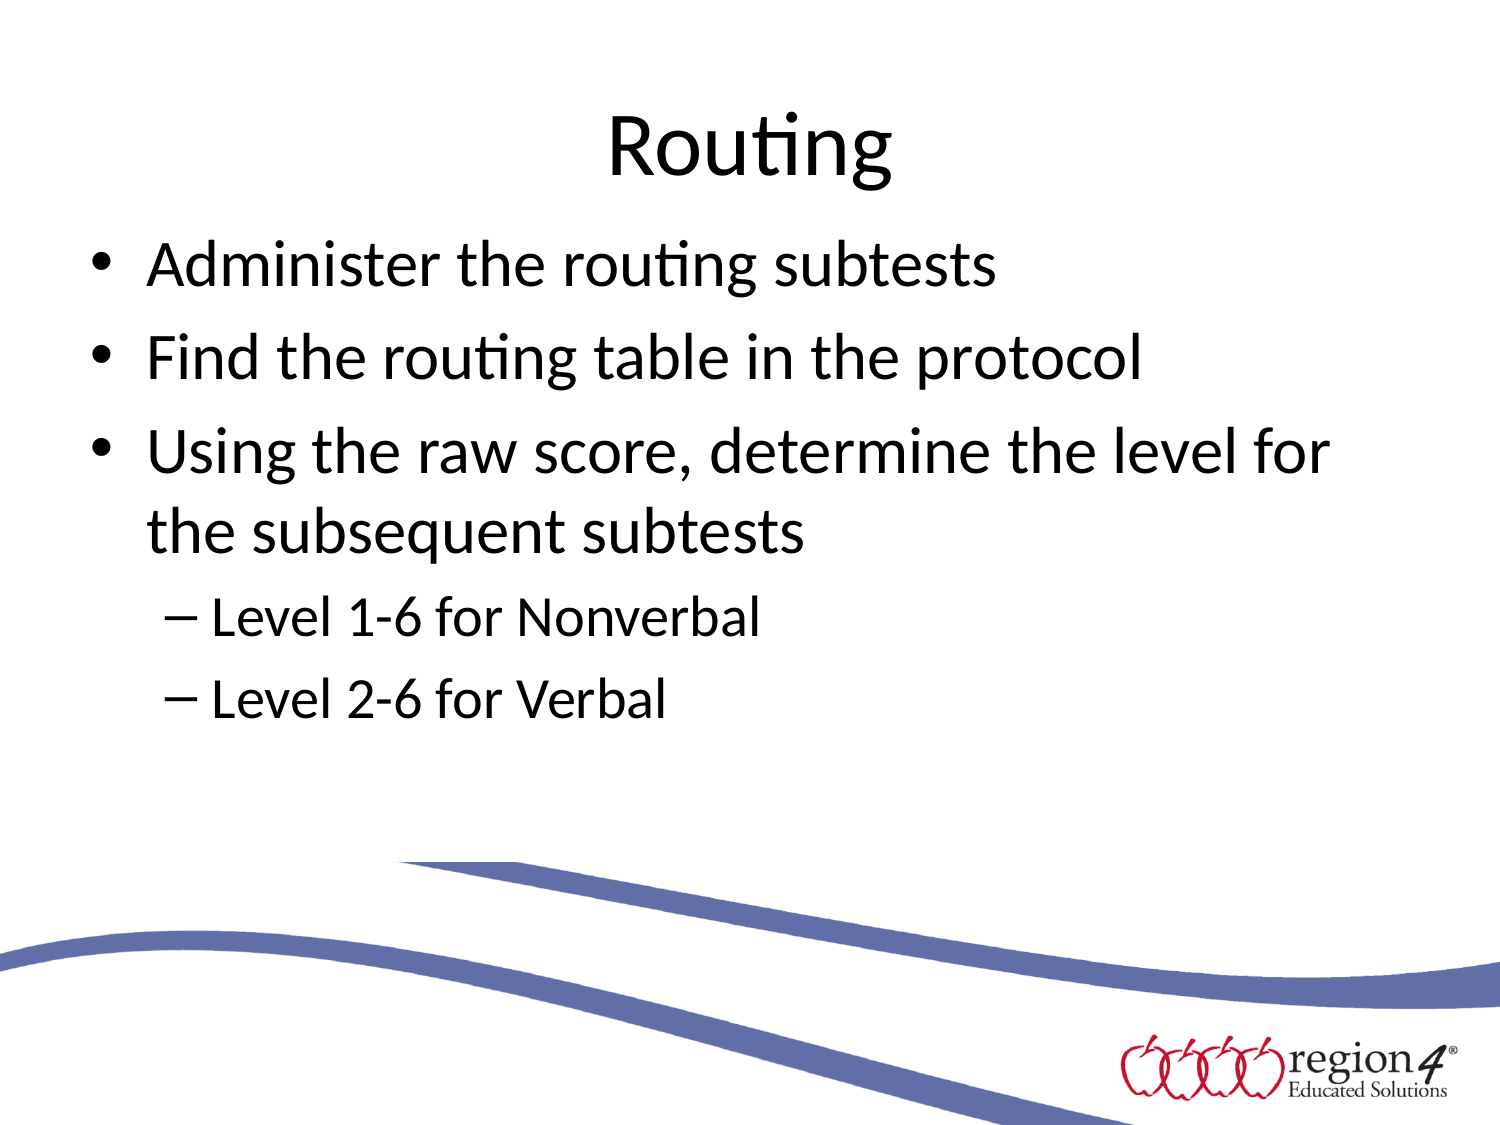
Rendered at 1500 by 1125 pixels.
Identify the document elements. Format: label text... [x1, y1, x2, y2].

title Routing [75, 45, 1425, 212]
list Administer the routing subtests Find the routing table in the protocol Using the raw score, determine the level for the subsequent subtests Level 1-6 for Nonverbal Level 2-6 for Verbal [75, 212, 1425, 1005]
picture [0, 862, 1500, 1125]
